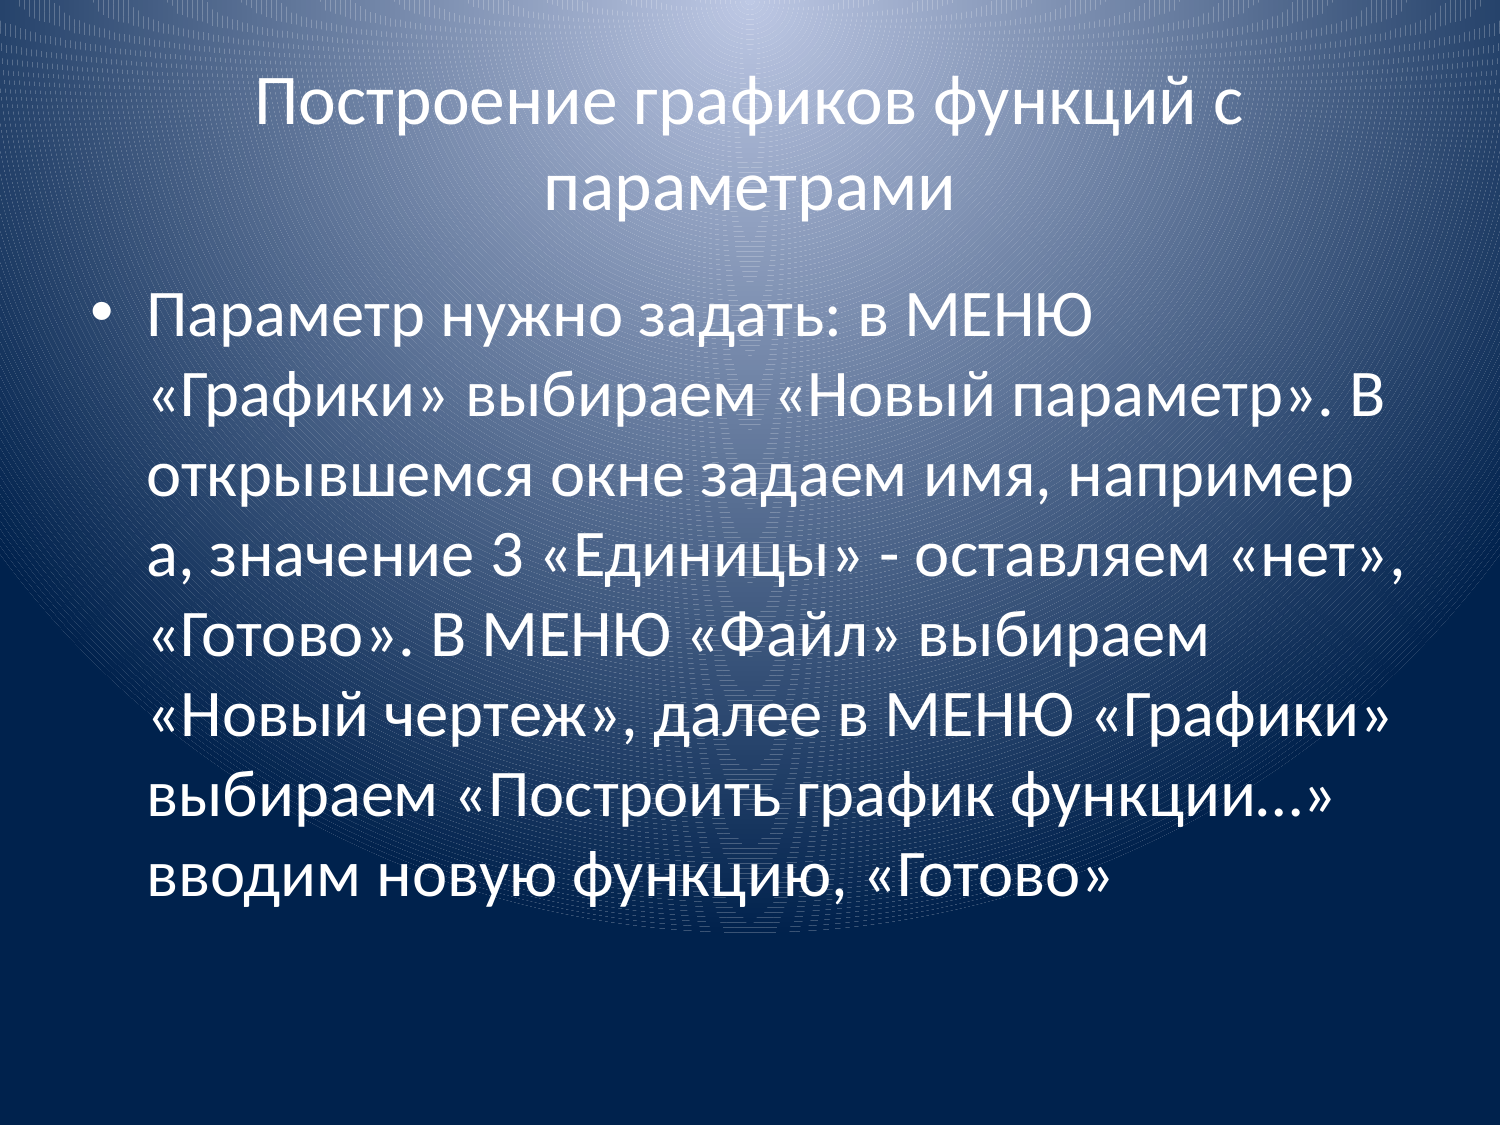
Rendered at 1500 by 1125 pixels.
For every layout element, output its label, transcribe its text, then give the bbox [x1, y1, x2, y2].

list Параметр нужно задать: в МЕНЮ «Графики» выбираем «Новый параметр». В открывшемся окне задаем имя, например а, значение 3 «Единицы» - оставляем «нет», «Готово». В МЕНЮ «Файл» выбираем «Новый чертеж», далее в МЕНЮ «Графики» выбираем «Построить график функции…» вводим новую функцию, «Готово» [75, 262, 1425, 1005]
title Построение графиков функций с параметрами [75, 45, 1425, 233]
